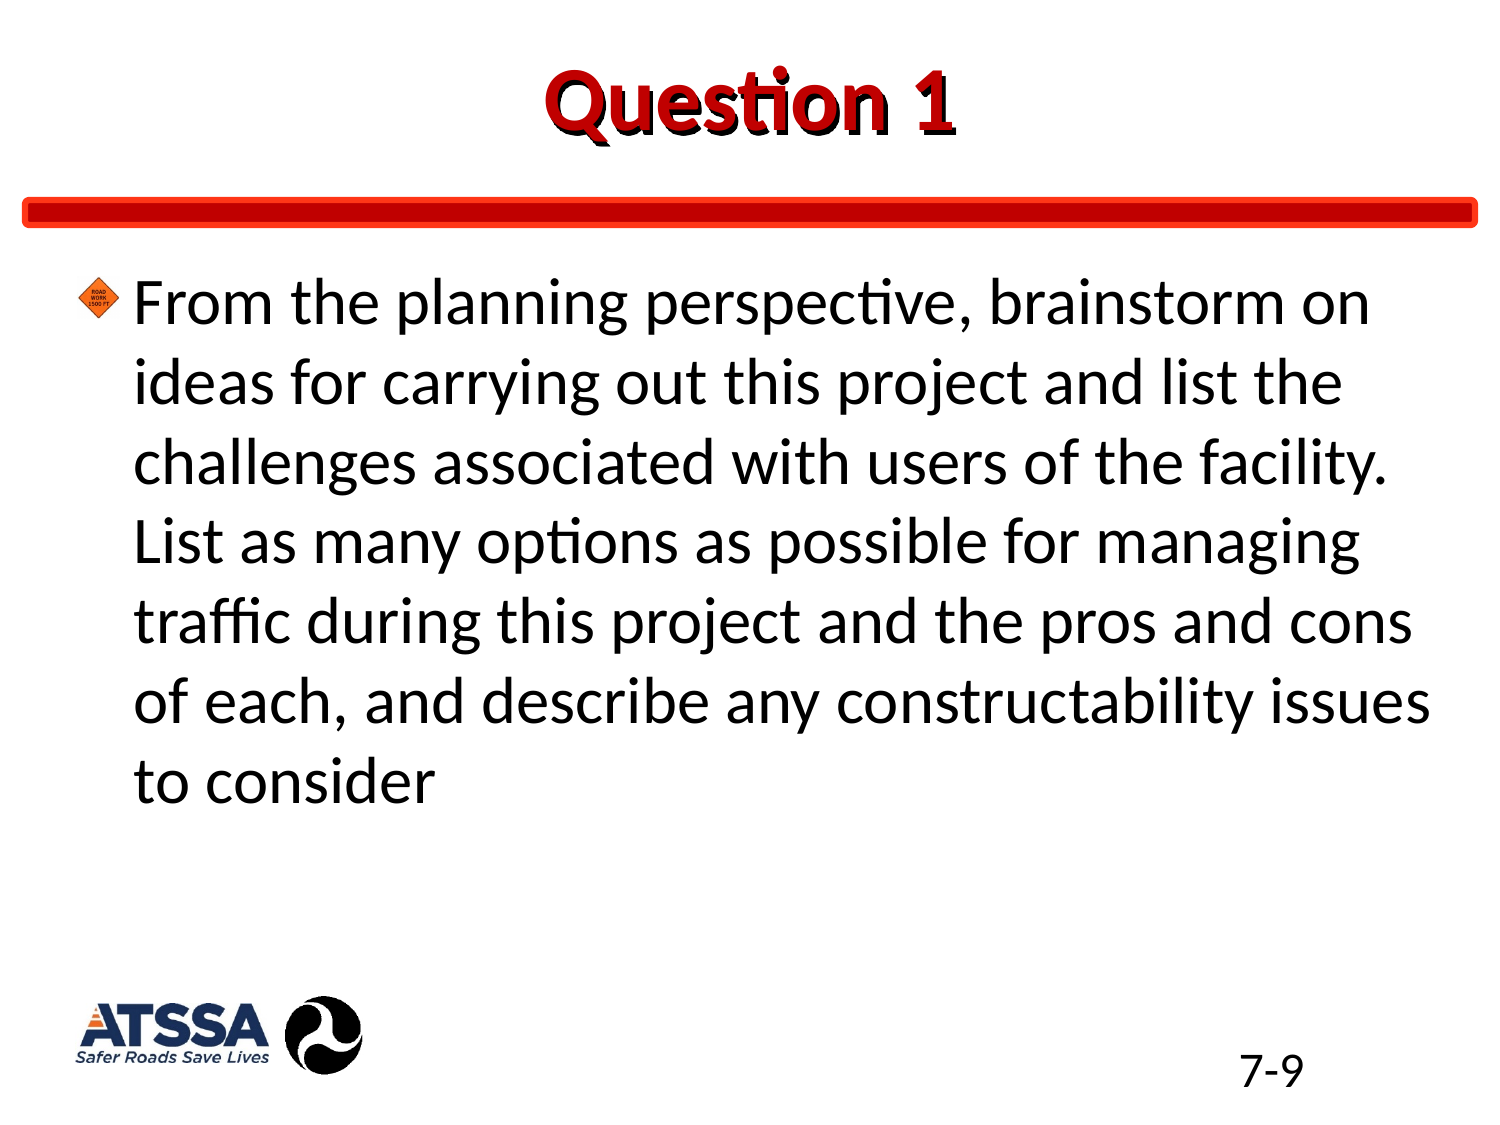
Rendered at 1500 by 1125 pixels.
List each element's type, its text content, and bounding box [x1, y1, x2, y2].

list From the planning perspective, brainstorm on ideas for carrying out this project and list the challenges associated with users of the facility. List as many options as possible for managing traffic during this project and the pros and cons of each, and describe any constructability issues to consider [62, 249, 1451, 988]
picture [276, 989, 370, 1077]
title Question 1 [0, 0, 1500, 188]
picture [75, 1003, 269, 1063]
picture [77, 276, 120, 319]
